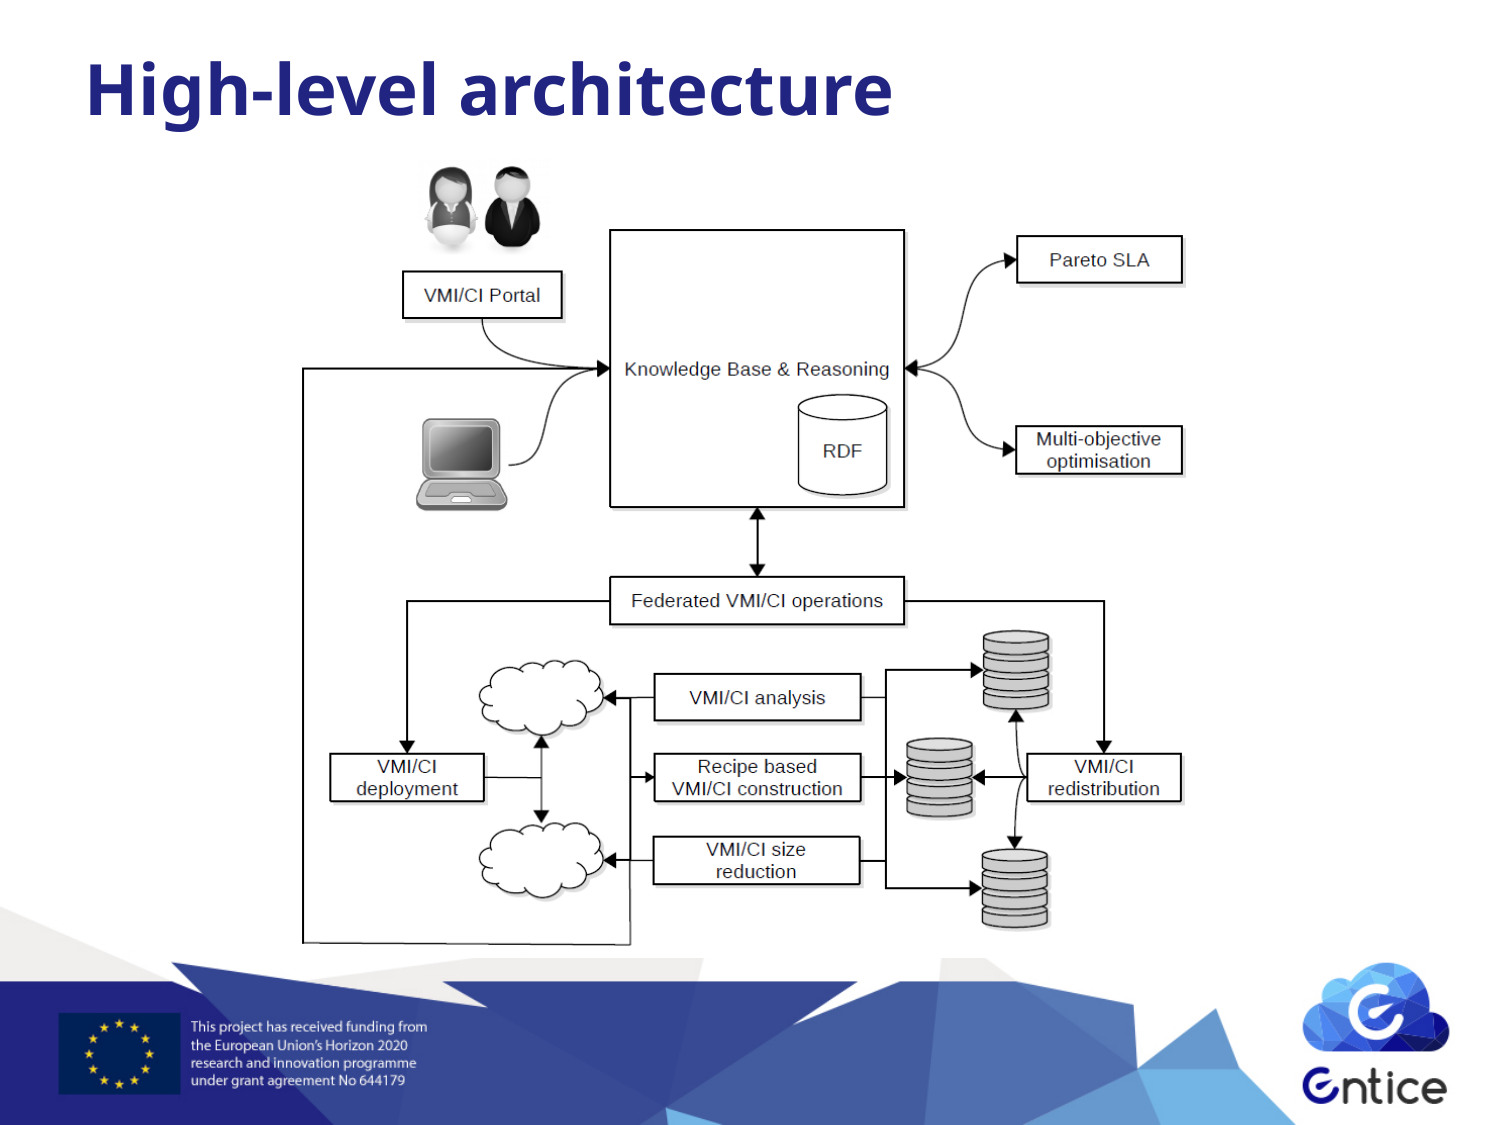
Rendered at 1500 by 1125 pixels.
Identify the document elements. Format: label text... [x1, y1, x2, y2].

picture [0, 0, 1500, 1125]
title High-level architecture [70, 46, 1418, 211]
